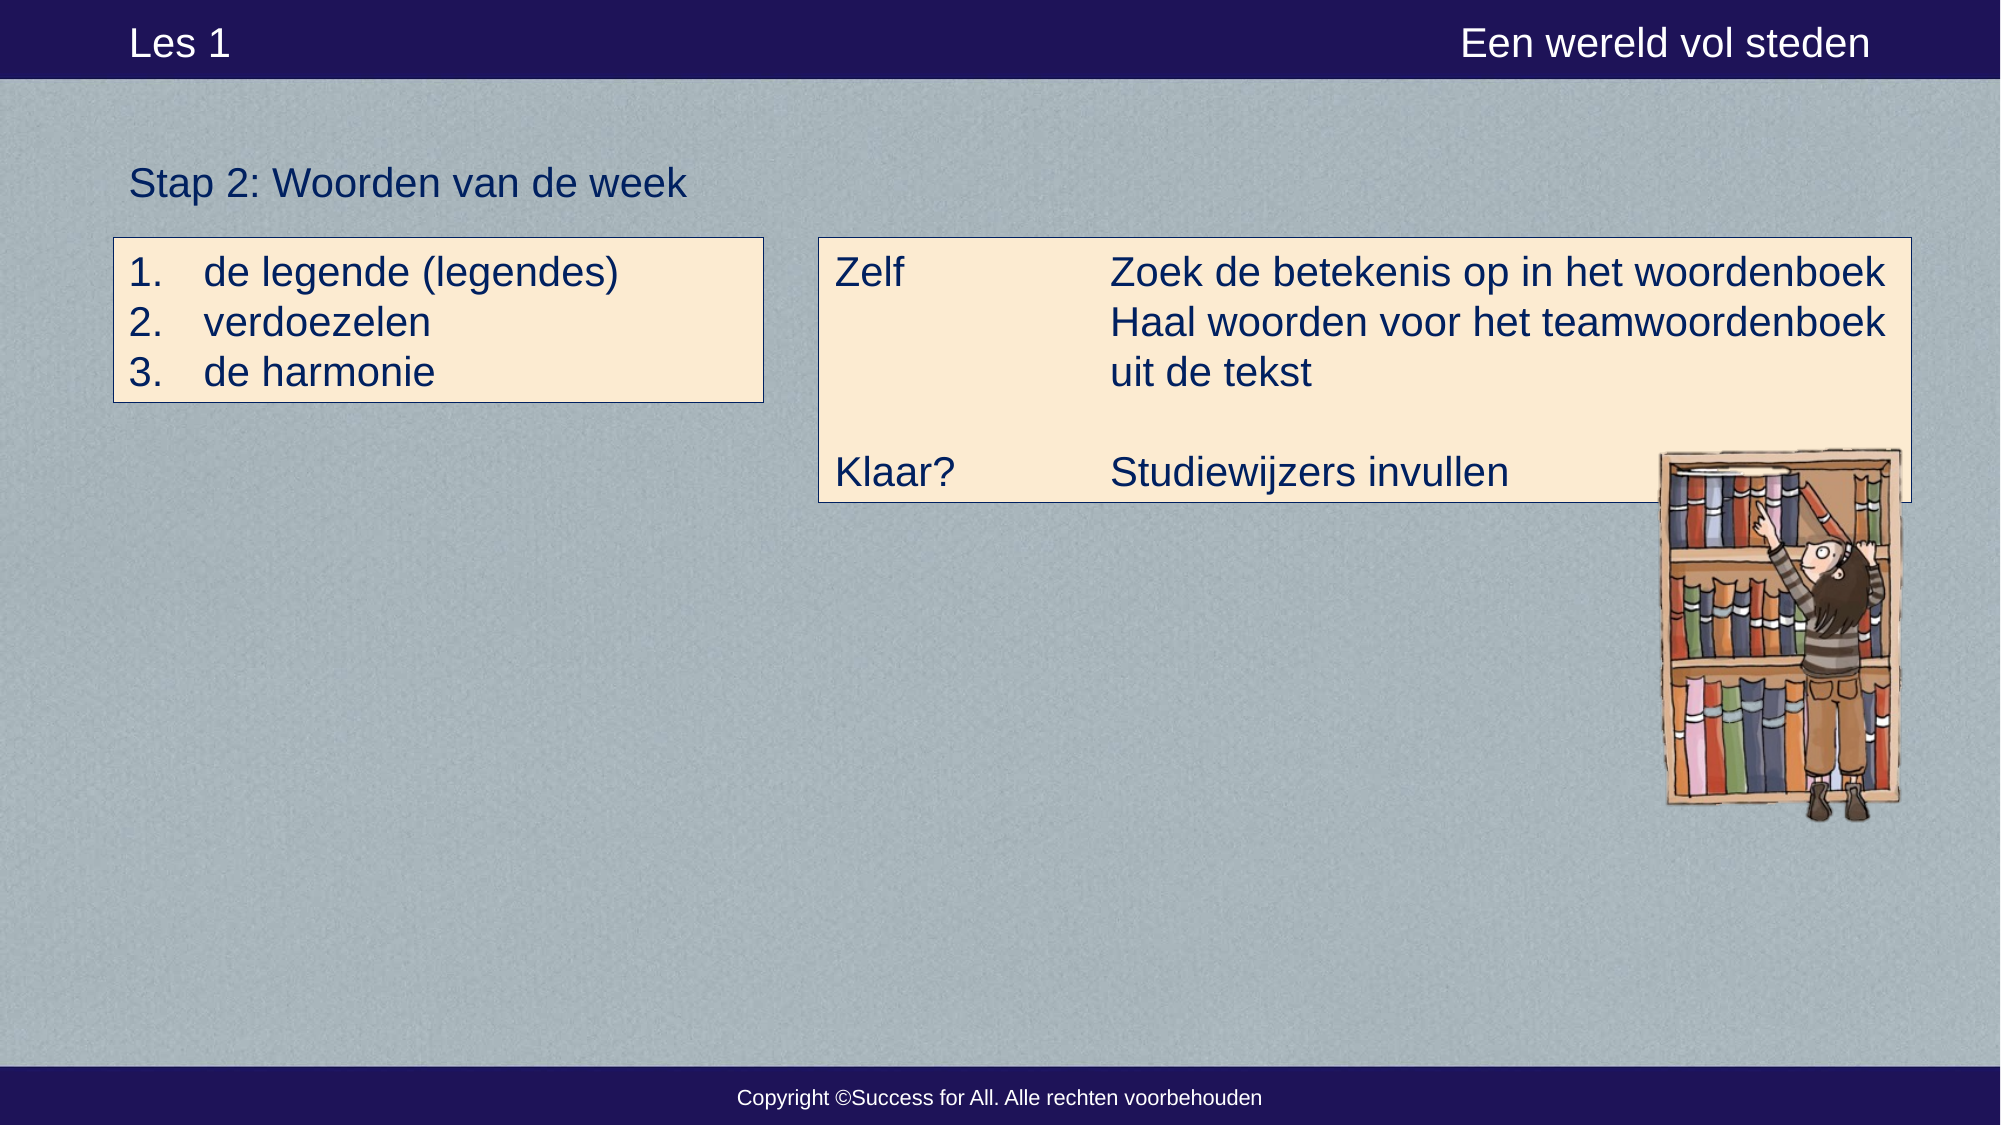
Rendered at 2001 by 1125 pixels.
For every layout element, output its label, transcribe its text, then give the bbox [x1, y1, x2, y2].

text_box Les 1 [114, 8, 354, 73]
text_box de legende (legendes) verdoezelen de harmonie [113, 237, 764, 403]
text_box Zelf Zoek de betekenis op in het woordenboek Haal woorden voor het teamwoordenboek uit de tekst Klaar? Studiewijzers invullen [818, 237, 1912, 503]
text_box Een wereld vol steden [999, 8, 1886, 73]
picture [0, 0, 2001, 1125]
text_box Copyright ©Success for All. Alle rechten voorbehouden [0, 1076, 2000, 1125]
text_box Stap 2: Woorden van de week [113, 148, 1635, 214]
